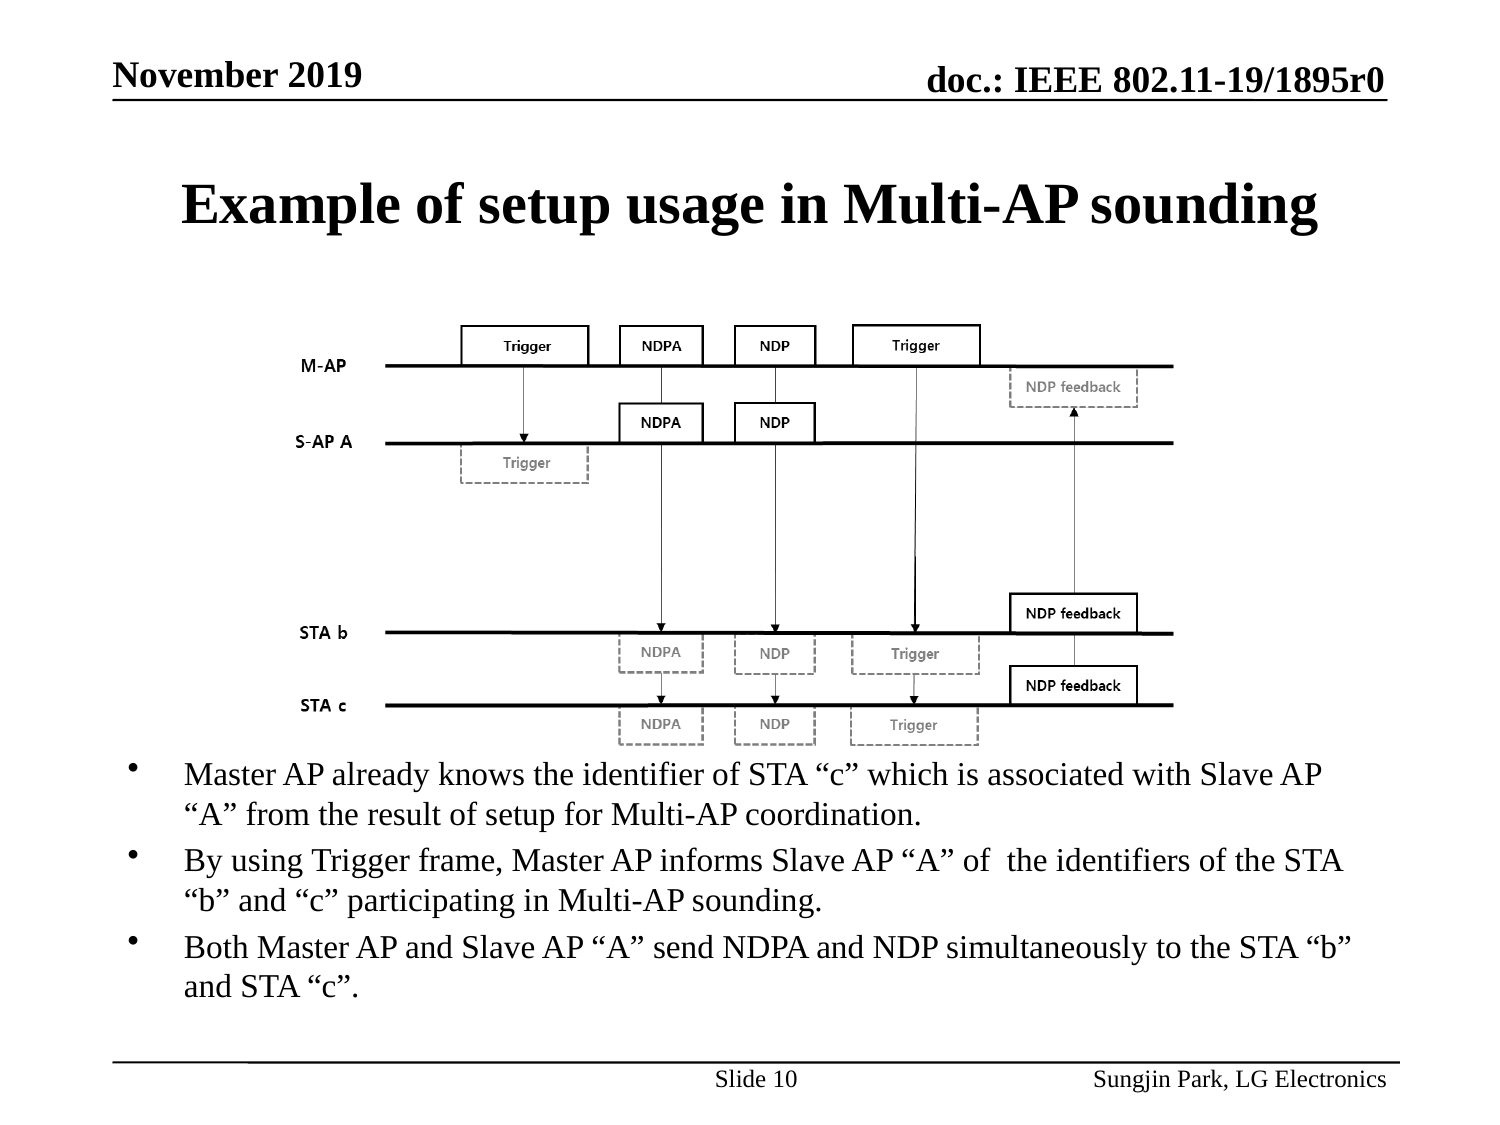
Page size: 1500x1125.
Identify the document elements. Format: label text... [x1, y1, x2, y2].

list Master AP already knows the identifier of STA “c” which is associated with Slave AP “A” from the result of setup for Multi-AP coordination. By using Trigger frame, Master AP informs Slave AP “A” of the identifiers of the STA “b” and “c” participating in Multi-AP sounding. Both Master AP and Slave AP “A” send NDPA and NDP simultaneously to the STA “b” and STA “c”. [112, 324, 1388, 1063]
slide_number Slide 10 [712, 1061, 800, 1093]
title Example of setup usage in Multi-AP sounding [112, 112, 1388, 288]
picture [262, 324, 1176, 747]
